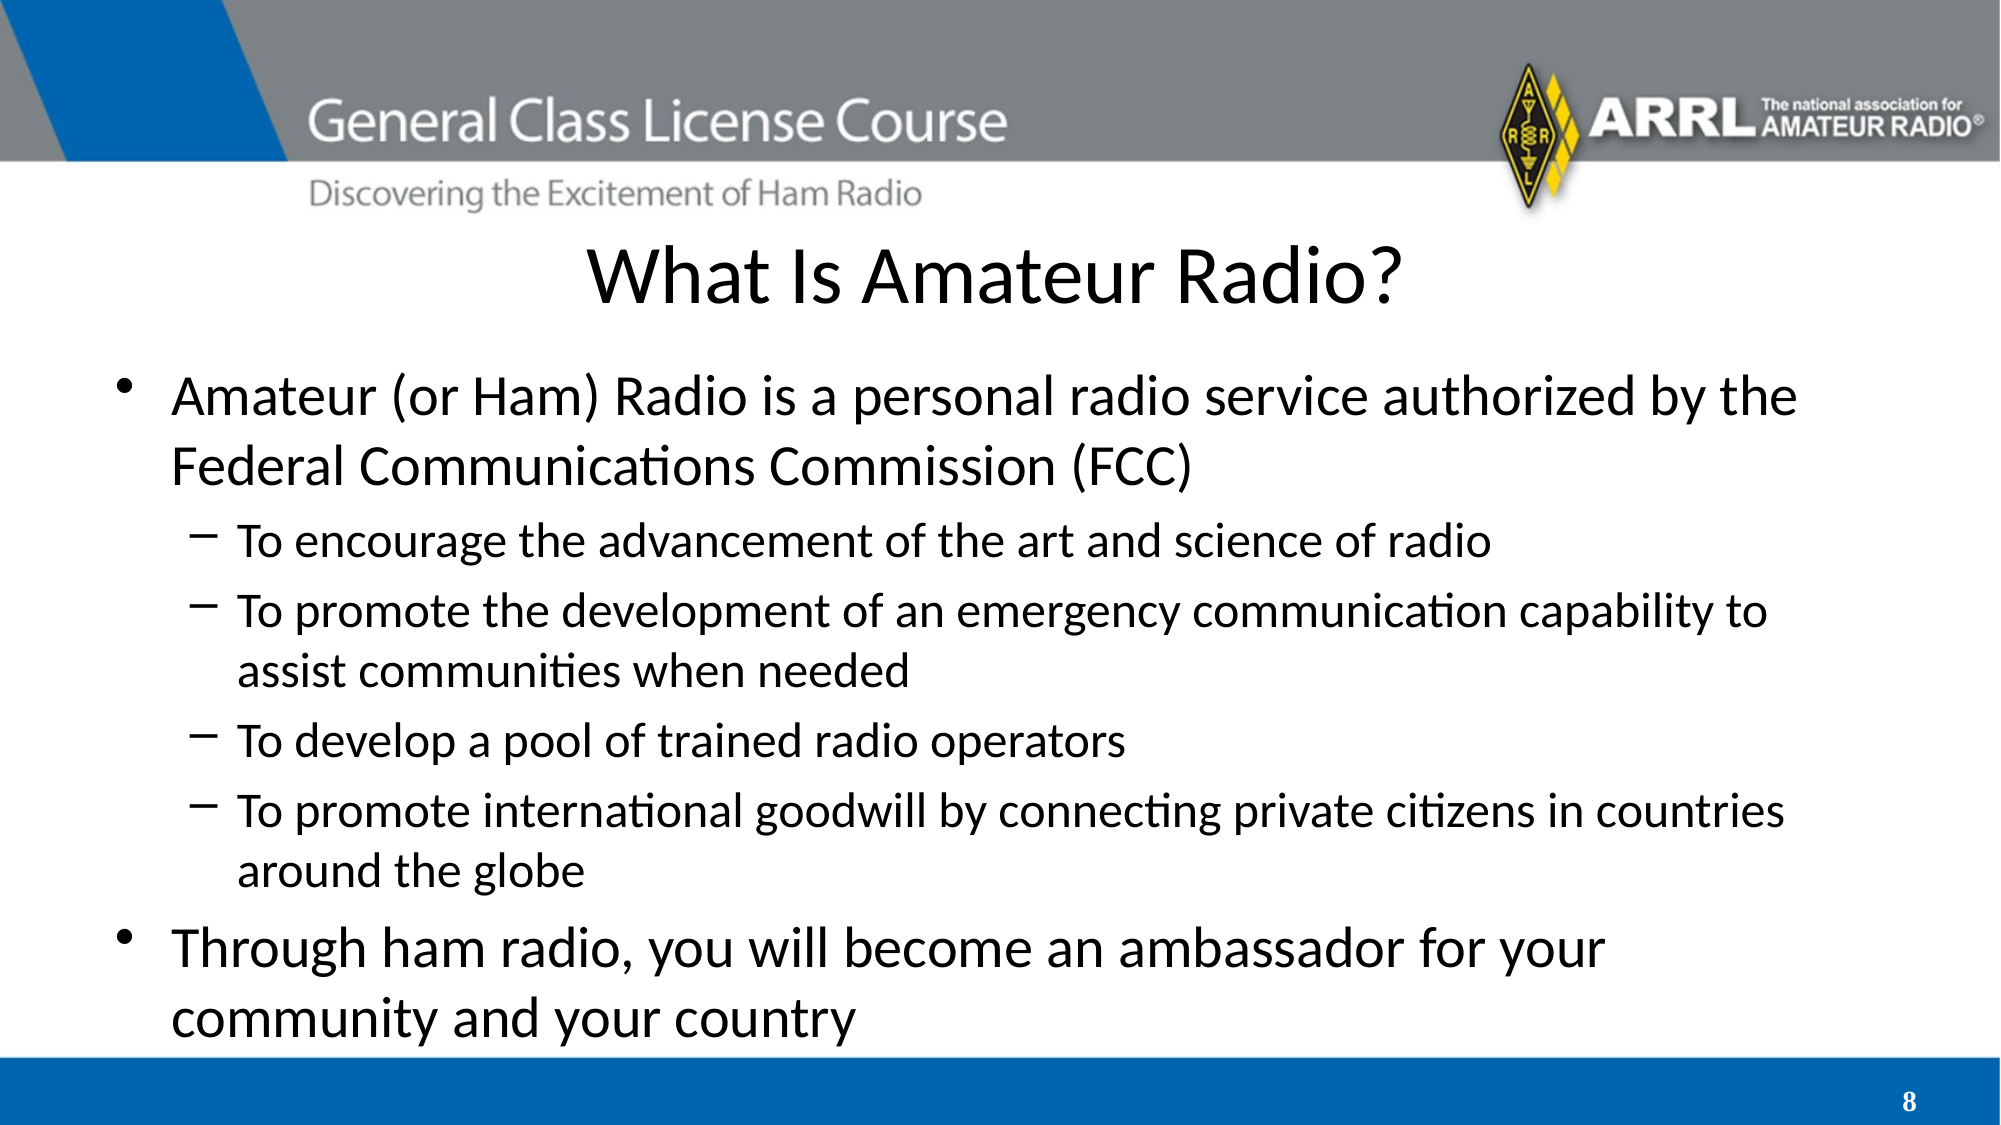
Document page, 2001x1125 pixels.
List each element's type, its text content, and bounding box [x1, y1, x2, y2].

title What Is Amateur Radio? [96, 212, 1897, 356]
list Amateur (or Ham) Radio is a personal radio service authorized by the Federal Communications Commission (FCC) To encourage the advancement of the art and science of radio To promote the development of an emergency communication capability to assist communities when needed To develop a pool of trained radio operators To promote international goodwill by connecting private citizens in countries around the globe Through ham radio, you will become an ambassador for your community and your country [99, 350, 1900, 1037]
picture [0, 0, 2001, 1125]
